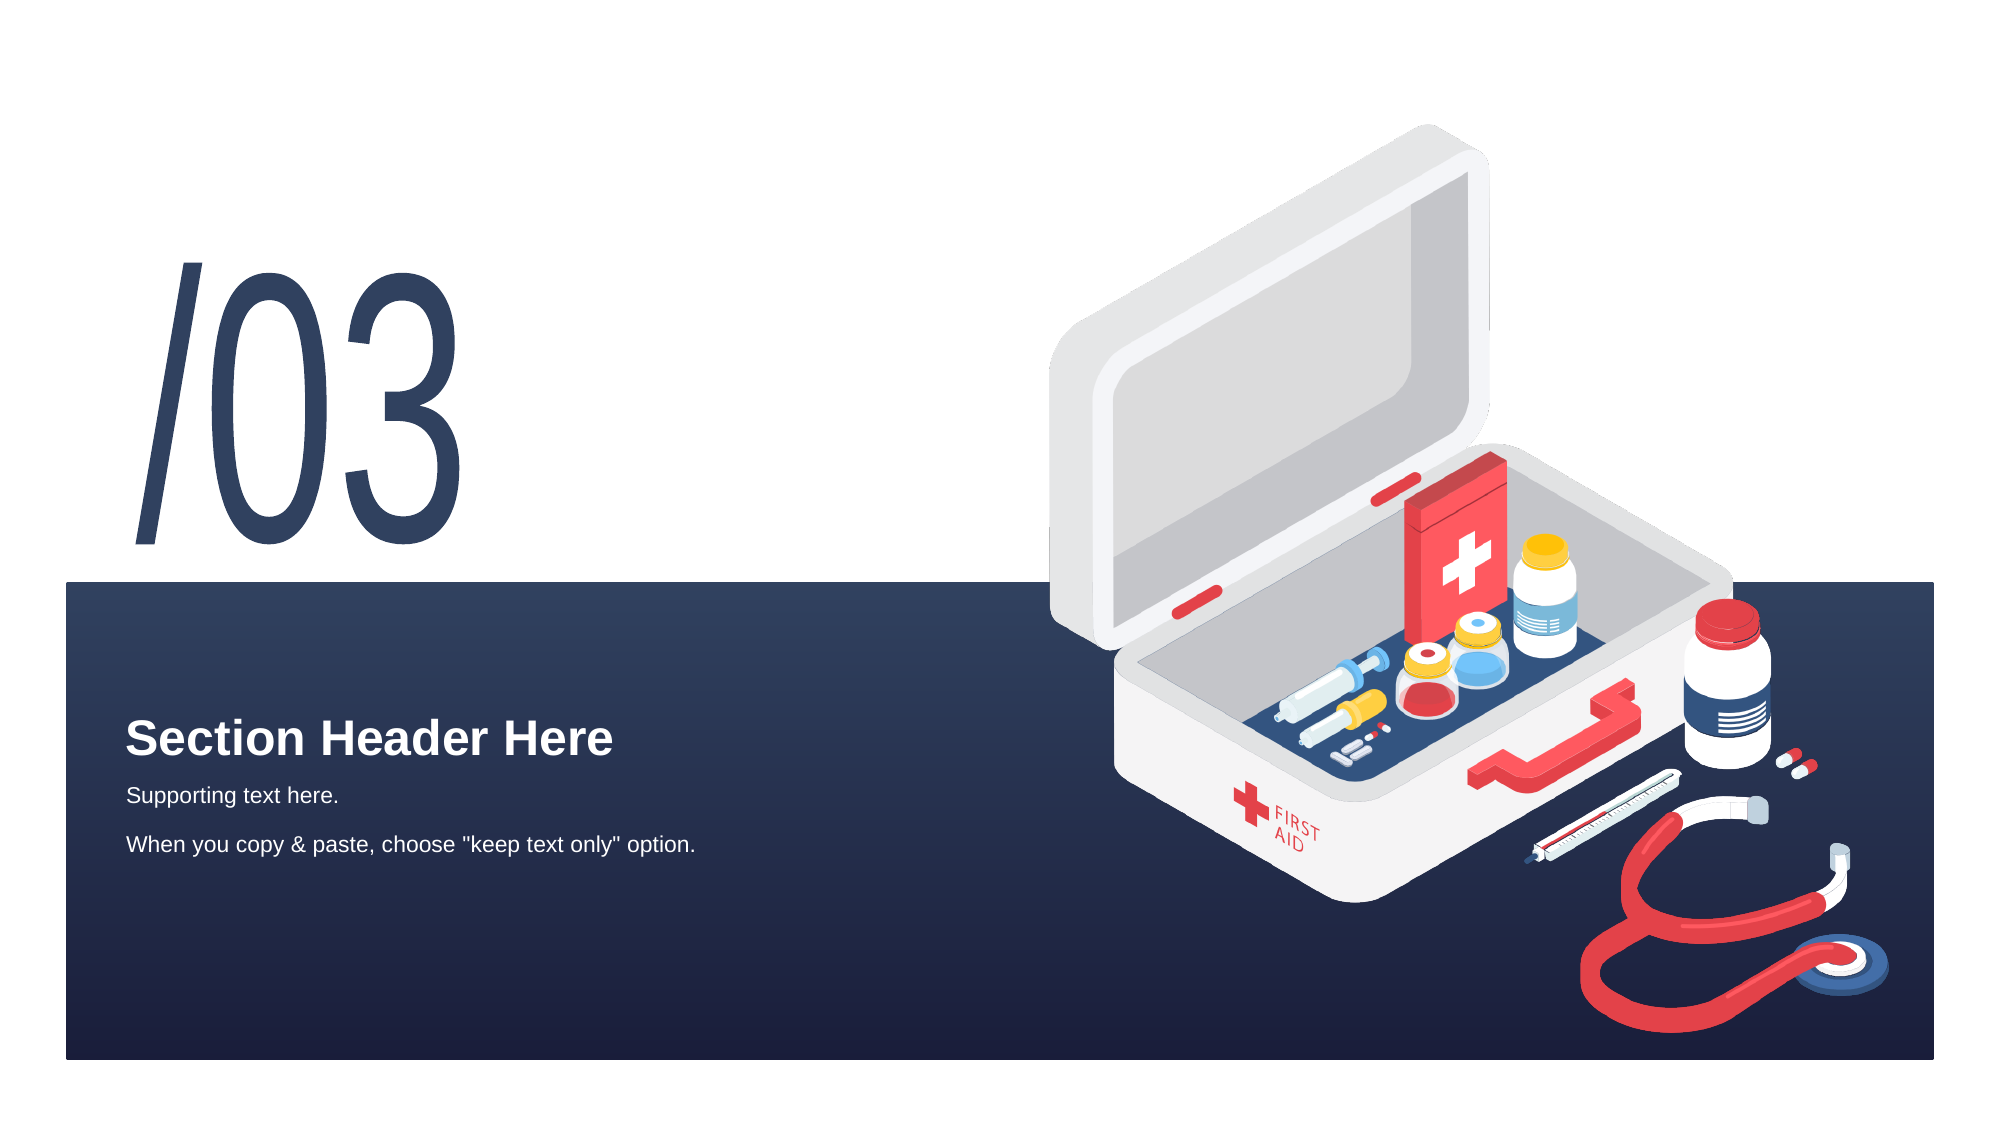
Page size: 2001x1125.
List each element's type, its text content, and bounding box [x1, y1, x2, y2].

picture [1048, 124, 1889, 1033]
title Section Header Here [110, 626, 1000, 774]
list Supporting text here. When you copy & paste, choose "keep text only" option. [111, 773, 1000, 940]
